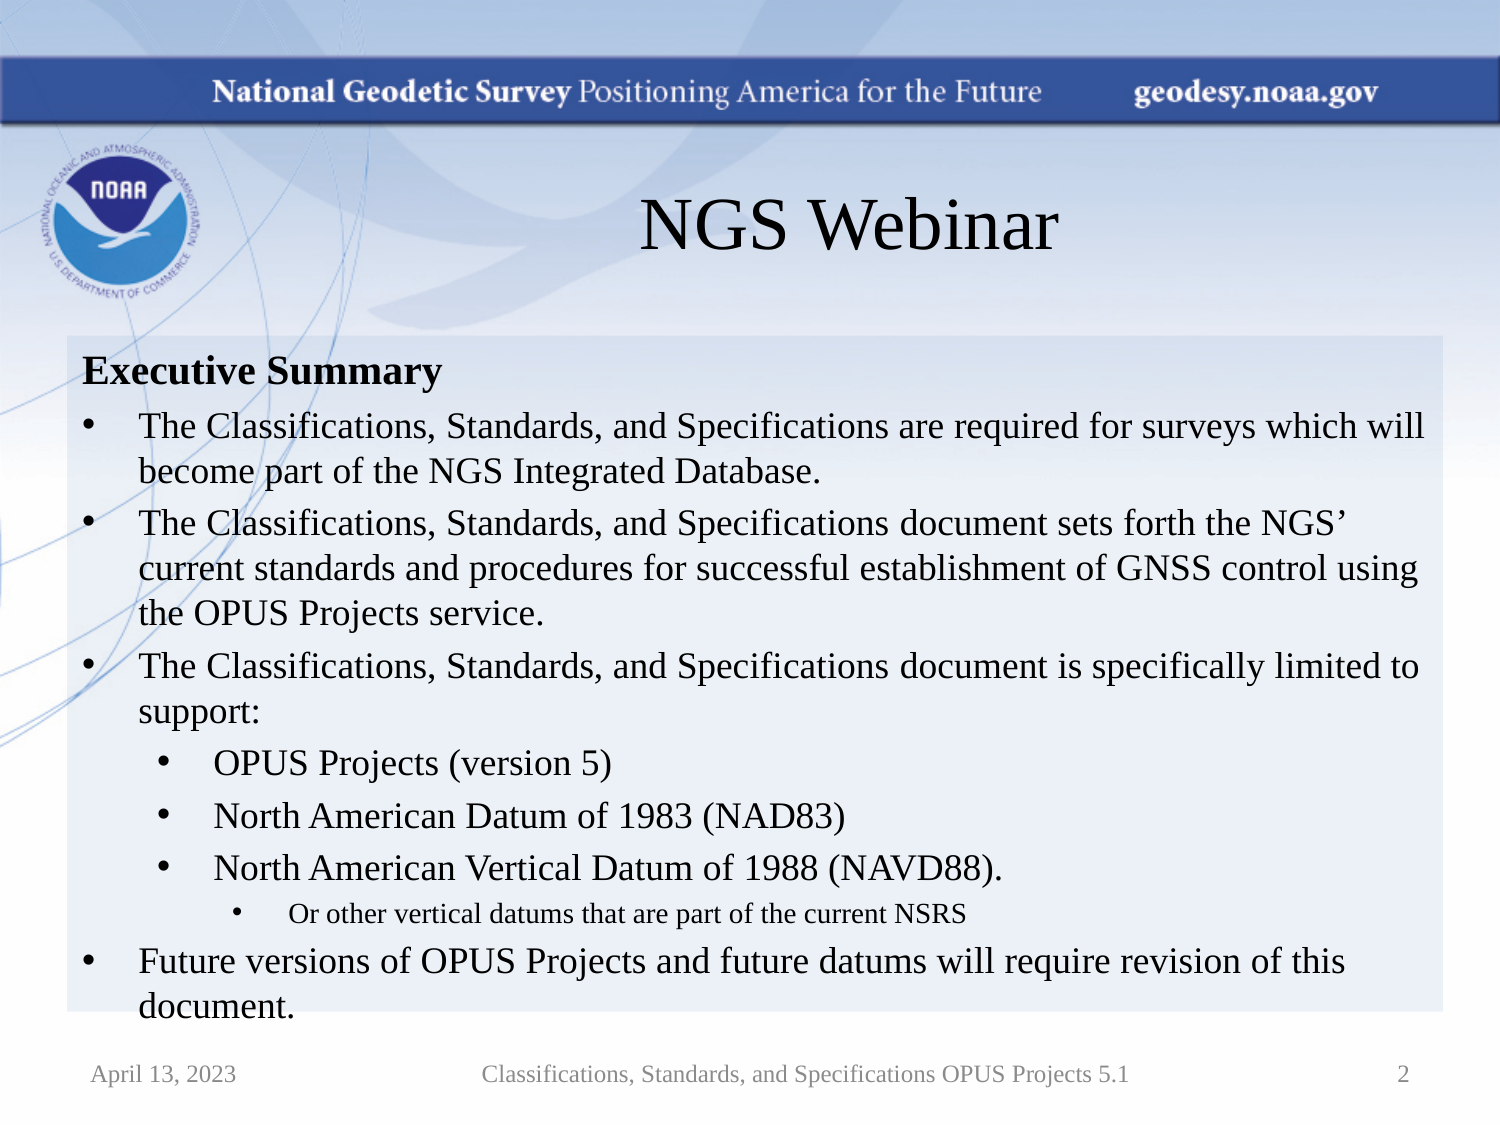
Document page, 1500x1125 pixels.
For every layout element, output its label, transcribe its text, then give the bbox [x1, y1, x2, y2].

subtitle Executive Summary The Classifications, Standards, and Specifications are required for surveys which will become part of the NGS Integrated Database. The Classifications, Standards, and Specifications document sets forth the NGS’ current standards and procedures for successful establishment of GNSS control using the OPUS Projects service. The Classifications, Standards, and Specifications document is specifically limited to support: OPUS Projects (version 5) North American Datum of 1983 (NAD83) North American Vertical Datum of 1988 (NAVD88). Or other vertical datums that are part of the current NSRS Future versions of OPUS Projects and future datums will require revision of this document. [67, 335, 1443, 1012]
picture [0, 0, 1500, 1125]
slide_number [75, 1042, 286, 1103]
footer Classifications, Standards, and Specifications OPUS Projects 5.1 [345, 1042, 1267, 1103]
title NGS Webinar [221, 131, 1497, 309]
slide_number 2 [1307, 1042, 1425, 1103]
